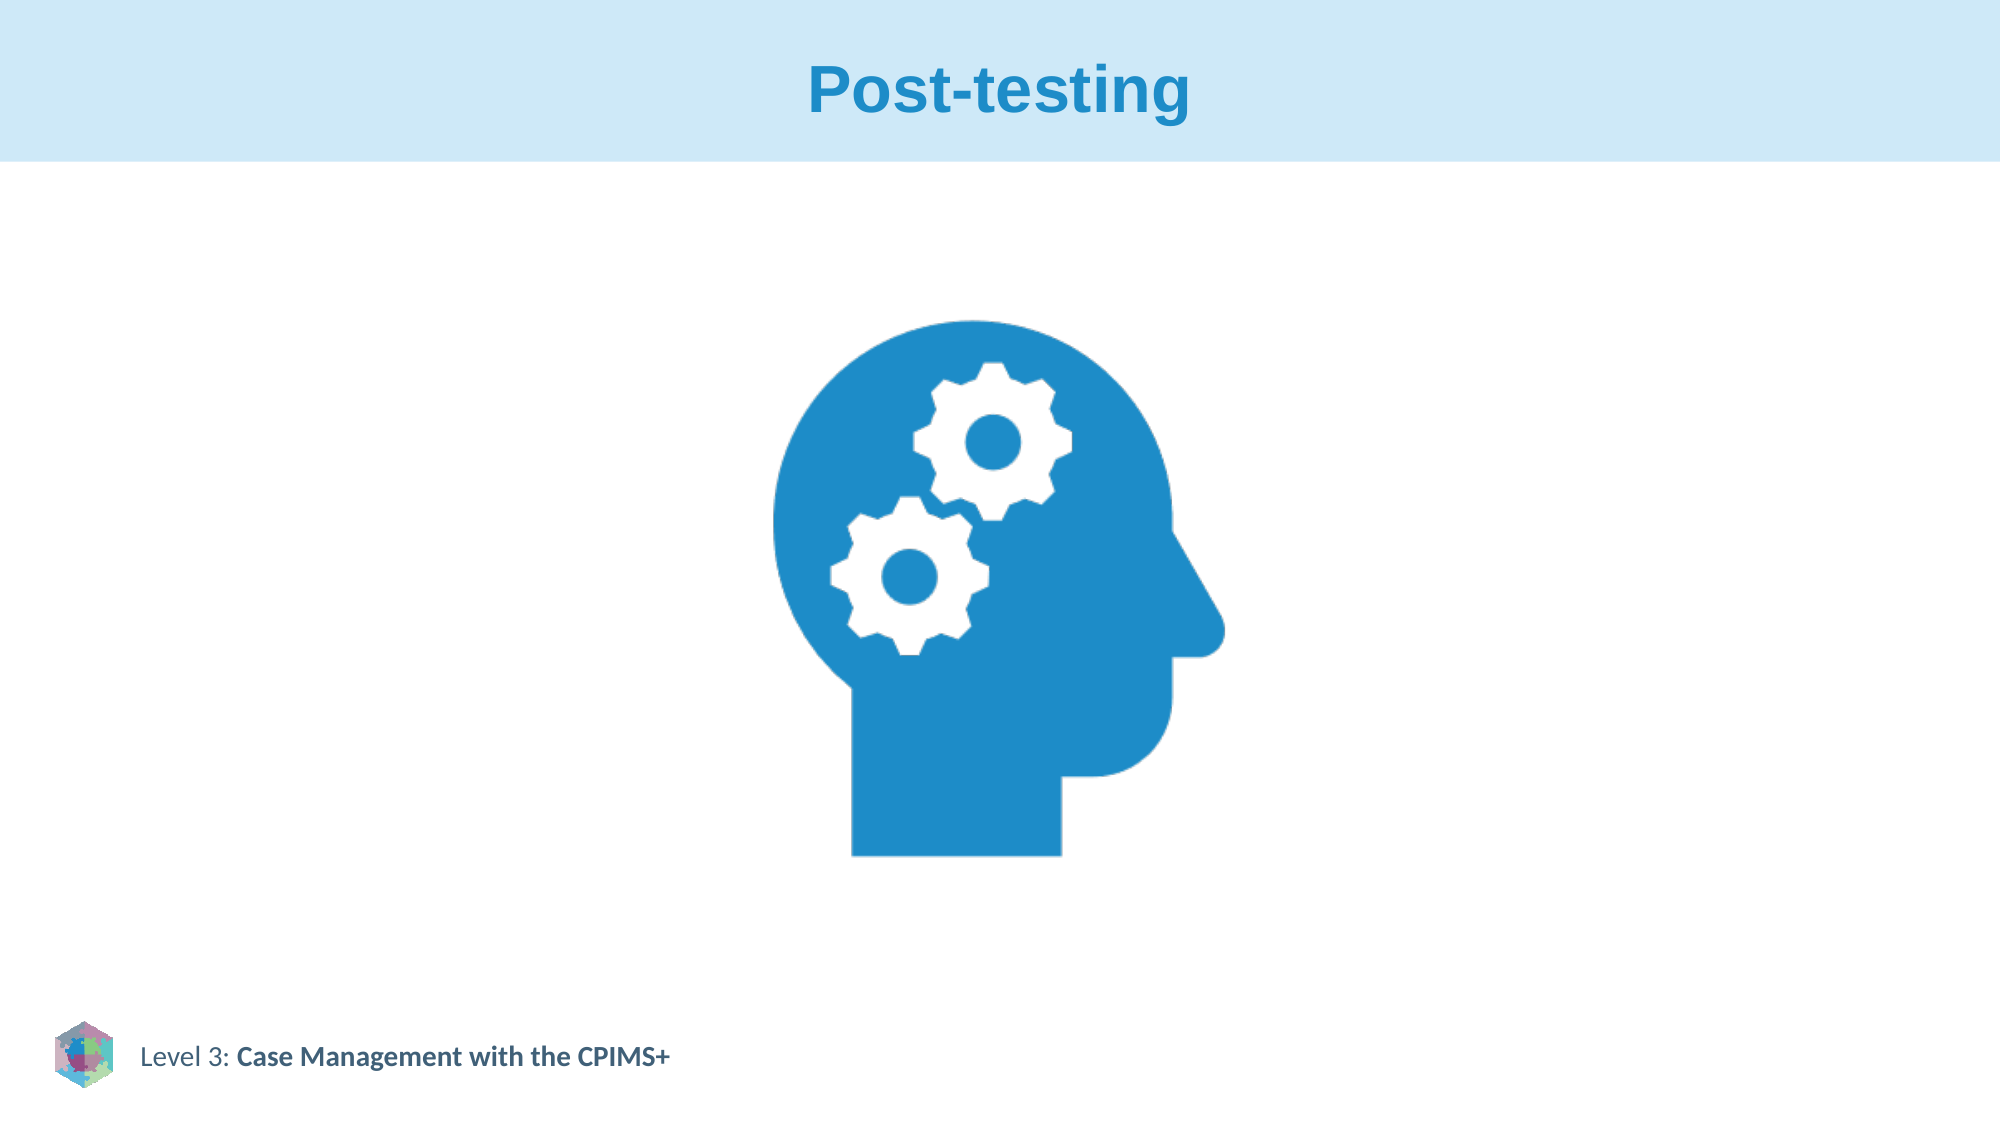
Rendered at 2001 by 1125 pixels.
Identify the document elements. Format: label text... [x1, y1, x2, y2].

picture [681, 284, 1318, 921]
picture [55, 1021, 113, 1088]
title Post-testing [137, 19, 1863, 163]
